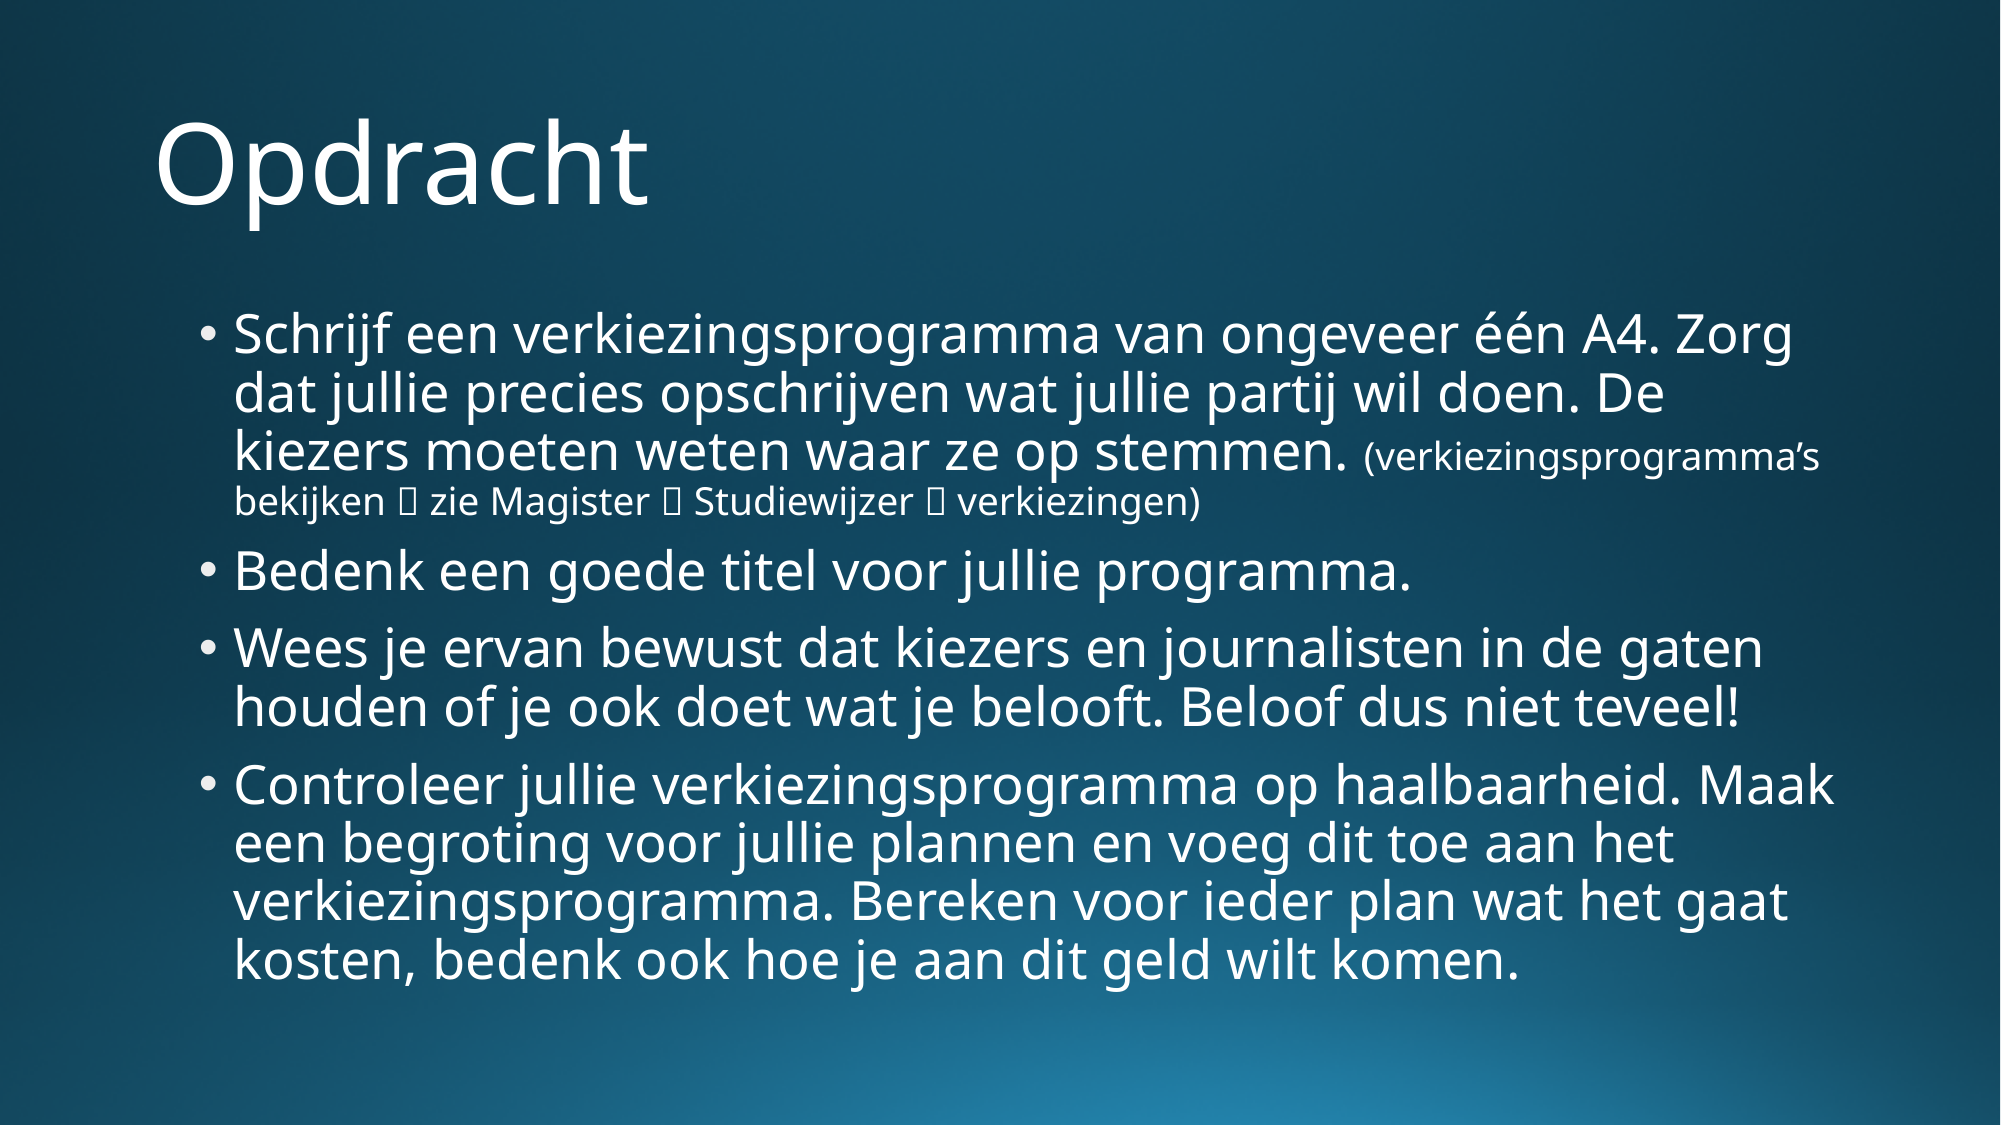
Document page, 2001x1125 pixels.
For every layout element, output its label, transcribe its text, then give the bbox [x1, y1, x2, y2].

list Schrijf een verkiezingsprogramma van ongeveer één A4. Zorg dat jullie precies opschrijven wat jullie partij wil doen. De kiezers moeten weten waar ze op stemmen. (verkiezingsprogramma’s bekijken  zie Magister  Studiewijzer  verkiezingen) Bedenk een goede titel voor jullie programma. Wees je ervan bewust dat kiezers en journalisten in de gaten houden of je ook doet wat je belooft. Beloof dus niet teveel! Controleer jullie verkiezingsprogramma op haalbaarheid. Maak een begroting voor jullie plannen en voeg dit toe aan het verkiezingsprogramma. Bereken voor ieder plan wat het gaat kosten, bedenk ook hoe je aan dit geld wilt komen. [183, 299, 1863, 1014]
title Opdracht [137, 59, 1863, 278]
picture [0, 0, 2001, 1125]
